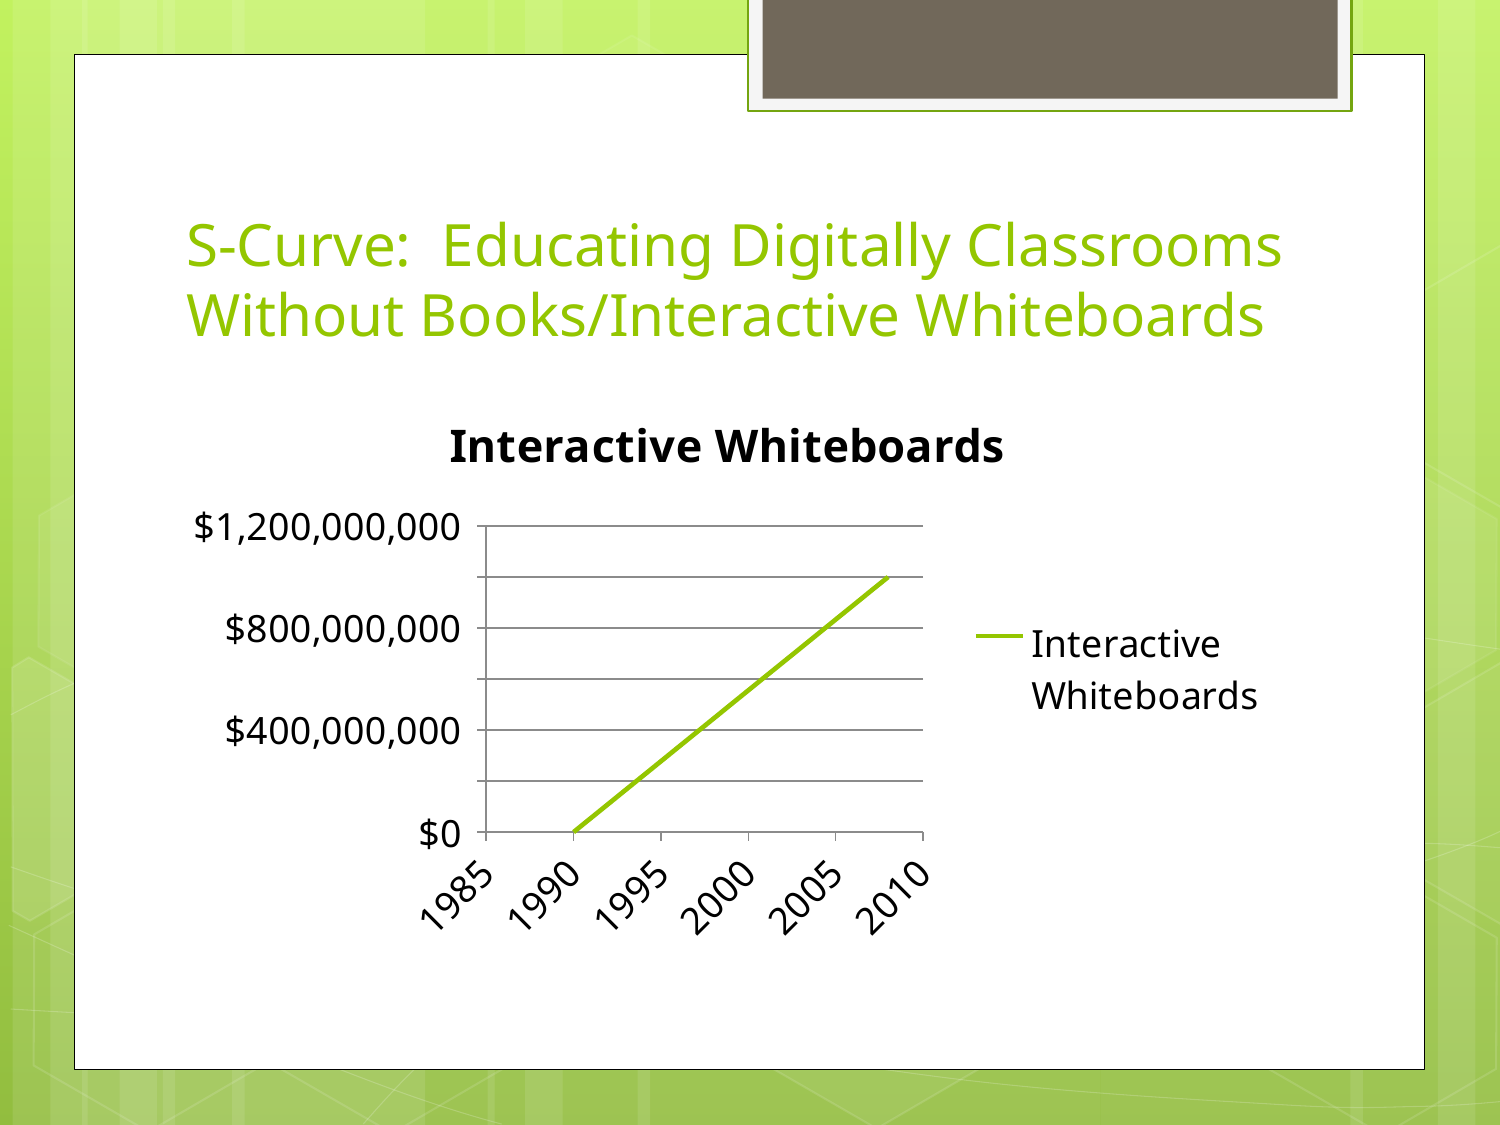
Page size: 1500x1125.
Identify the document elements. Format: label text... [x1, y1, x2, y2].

title S-Curve: Educating Digitally Classrooms Without Books/Interactive Whiteboards [171, 168, 1324, 357]
chart [170, 380, 1284, 957]
